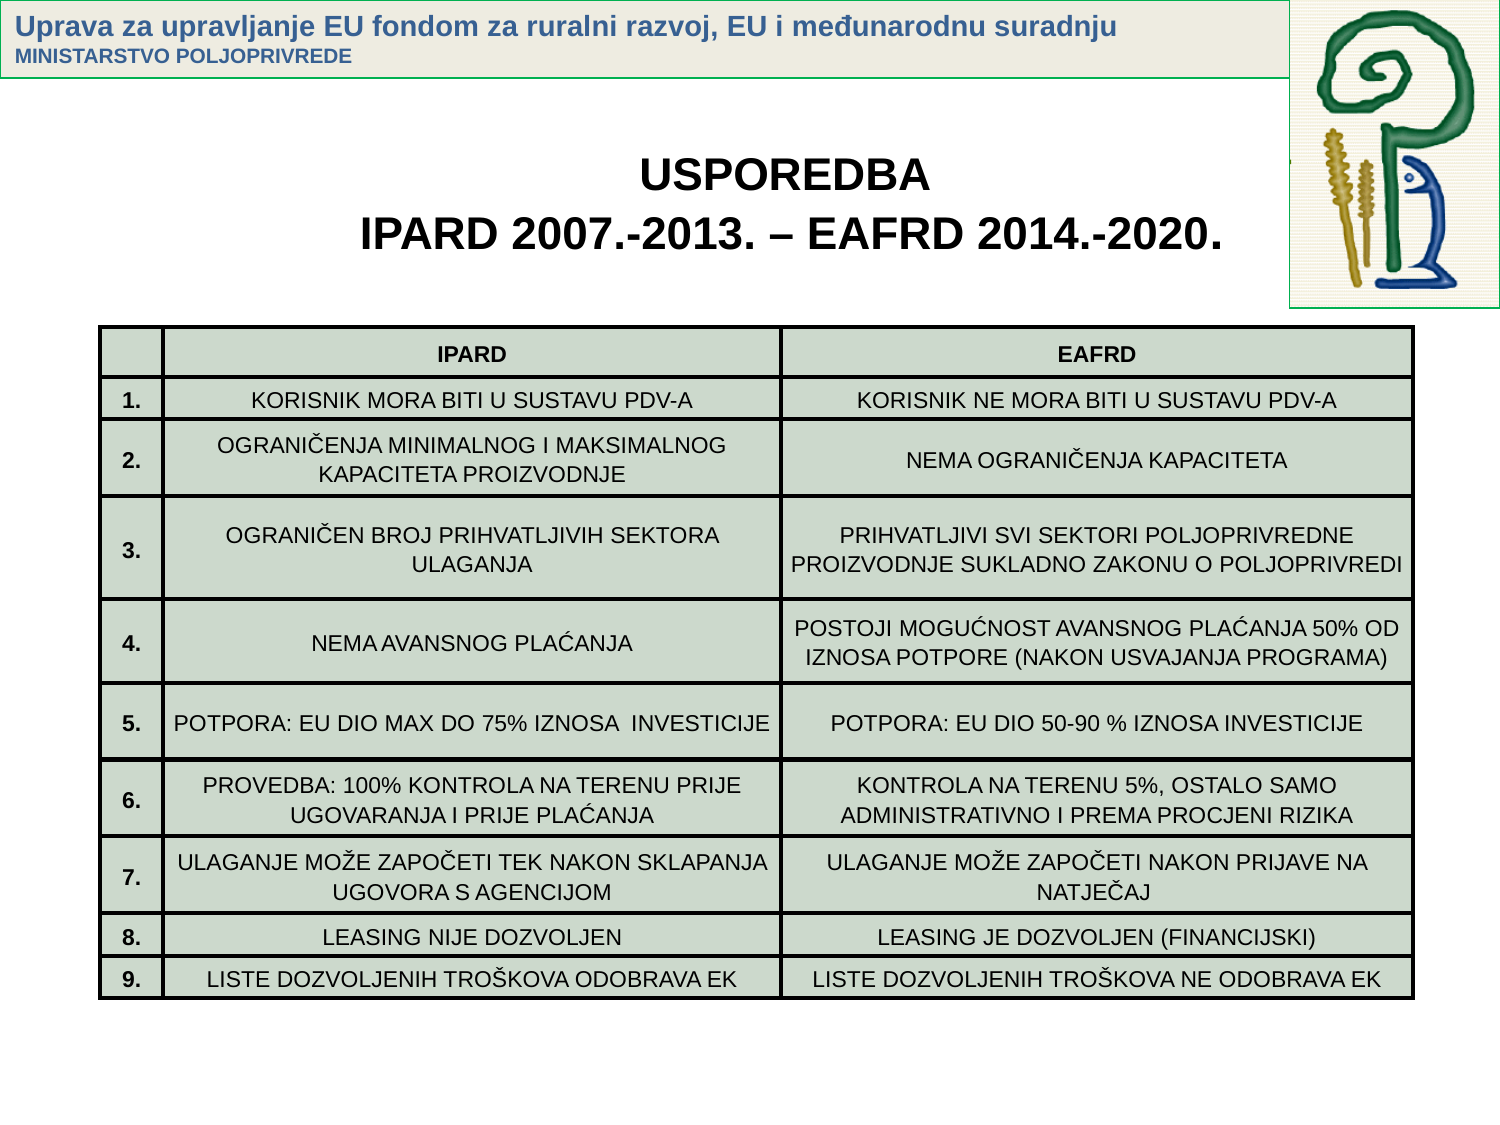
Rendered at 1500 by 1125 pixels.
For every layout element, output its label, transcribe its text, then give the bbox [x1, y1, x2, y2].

table_cell POTPORA: EU DIO 50-90 % IZNOSA INVESTICIJE [783, 685, 1411, 757]
table_cell LISTE DOZVOLJENIH TROŠKOVA ODOBRAVA EK [165, 958, 779, 996]
table_cell PROVEDBA: 100% KONTROLA NA TERENU PRIJE UGOVARANJA I PRIJE PLAĆANJA [165, 762, 779, 834]
table_cell ULAGANJE MOŽE ZAPOČETI NAKON PRIJAVE NA NATJEČAJ [783, 838, 1411, 911]
table_cell LEASING NIJE DOZVOLJEN [165, 915, 779, 954]
table_cell NEMA OGRANIČENJA KAPACITETA [783, 421, 1411, 494]
table_cell LISTE DOZVOLJENIH TROŠKOVA NE ODOBRAVA EK [783, 958, 1411, 996]
table_cell KORISNIK NE MORA BITI U SUSTAVU PDV-A [783, 379, 1411, 417]
table_cell LEASING JE DOZVOLJEN (FINANCIJSKI) [783, 915, 1411, 954]
table_header EAFRD [783, 329, 1411, 375]
table_header IPARD [165, 329, 779, 375]
table_cell POTPORA: EU DIO MAX DO 75% IZNOSA INVESTICIJE [165, 685, 779, 757]
table_cell 1. [102, 379, 161, 417]
table_cell KORISNIK MORA BITI U SUSTAVU PDV-A [165, 379, 779, 417]
table_cell KONTROLA NA TERENU 5%, OSTALO SAMO ADMINISTRATIVNO I PREMA PROCJENI RIZIKA [783, 762, 1411, 834]
table_header [102, 329, 161, 375]
table_cell 5. [102, 685, 161, 757]
picture [1290, 0, 1499, 307]
table_cell OGRANIČEN BROJ PRIHVATLJIVIH SEKTORA ULAGANJA [165, 498, 779, 597]
table_cell NEMA AVANSNOG PLAĆANJA [165, 601, 779, 681]
list [3, 302, 1438, 1125]
table_cell ULAGANJE MOŽE ZAPOČETI TEK NAKON SKLAPANJA UGOVORA S AGENCIJOM [165, 838, 779, 911]
table_cell 6. [102, 762, 161, 834]
table_cell PRIHVATLJIVI SVI SEKTORI POLJOPRIVREDNE PROIZVODNJE SUKLADNO ZAKONU O POLJOPRIVREDI [783, 498, 1411, 597]
table_cell POSTOJI MOGUĆNOST AVANSNOG PLAĆANJA 50% OD IZNOSA POTPORE (NAKON USVAJANJA PROGRAMA) [783, 601, 1411, 681]
table_cell 3. [102, 498, 161, 597]
table_cell 8. [102, 915, 161, 954]
table_cell 4. [102, 601, 161, 681]
table_cell 7. [102, 838, 161, 911]
table_cell 2. [102, 421, 161, 494]
table_cell OGRANIČENJA MINIMALNOG I MAKSIMALNOG KAPACITETA PROIZVODNJE [165, 421, 779, 494]
text_box USPOREDBA IPARD 2007.-2013. – EAFRD 2014.-2020. [242, 137, 1329, 267]
table_cell 9. [102, 958, 161, 996]
